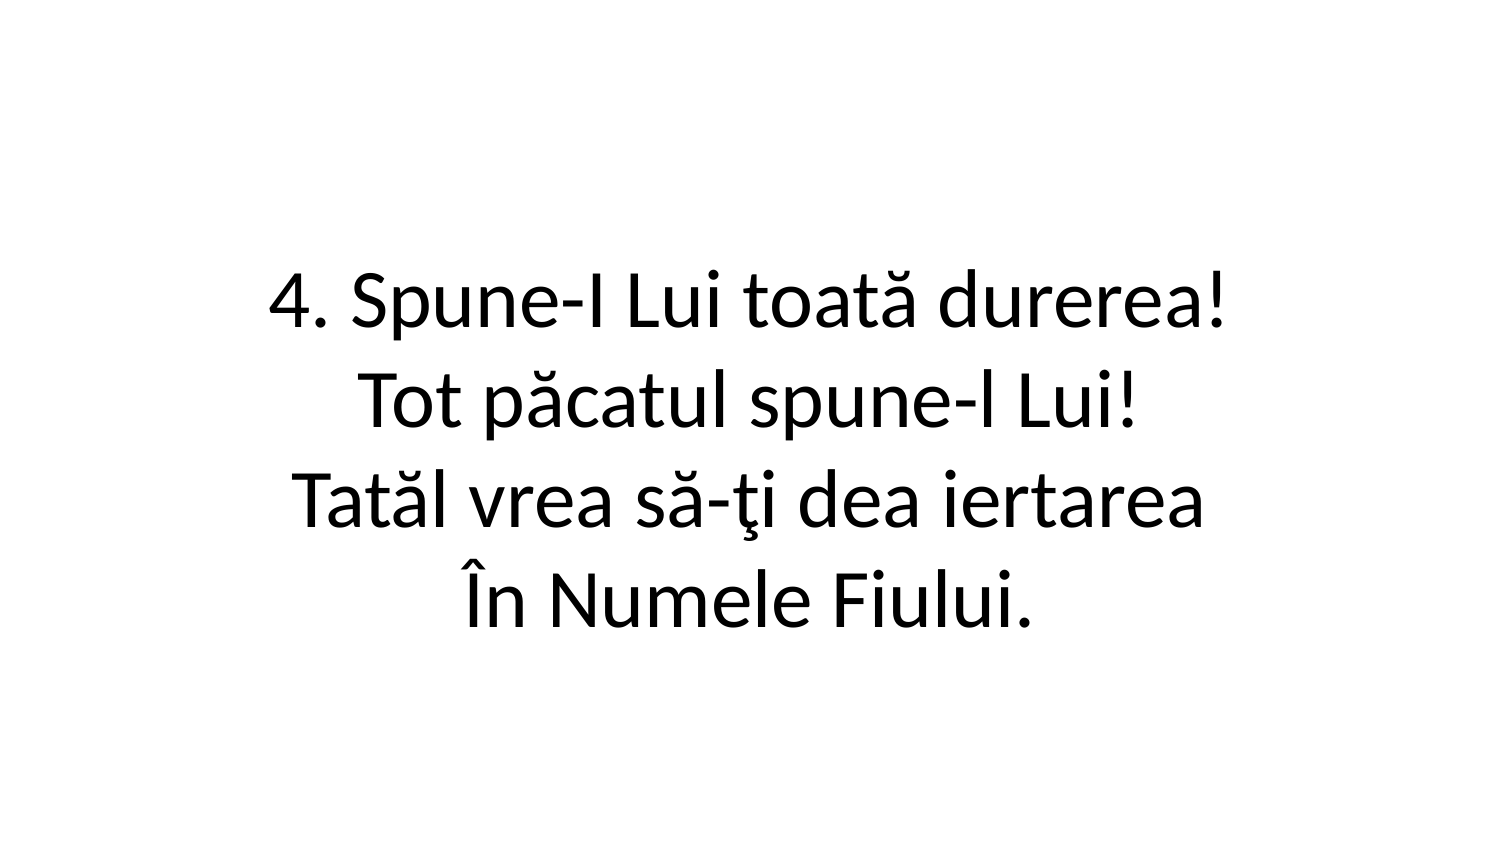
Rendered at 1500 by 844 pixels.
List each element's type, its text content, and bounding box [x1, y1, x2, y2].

text_box 4. Spune-I Lui toată durerea! Tot păcatul spune-l Lui! Tatăl vrea să-ţi dea iertarea În Numele Fiului. [253, 192, 1247, 652]
